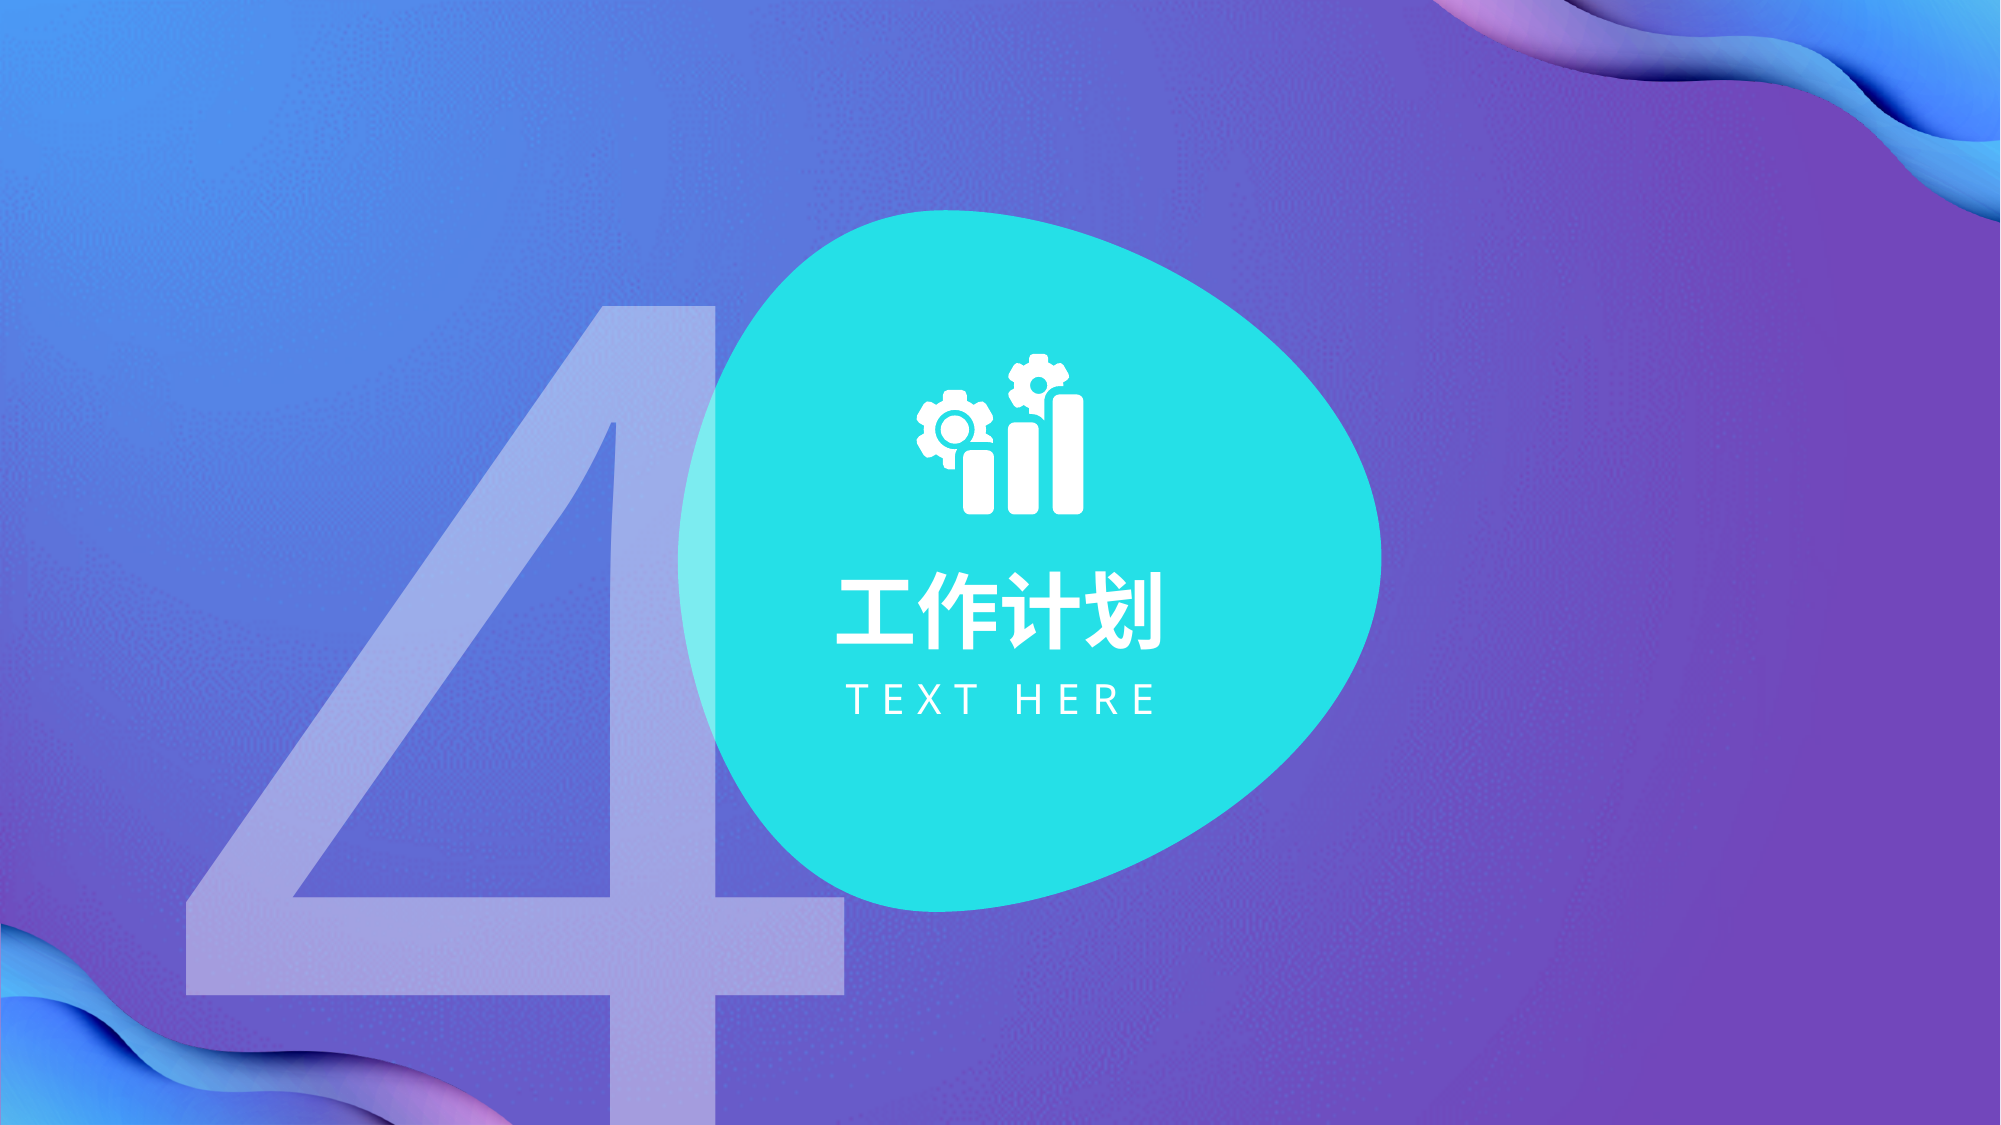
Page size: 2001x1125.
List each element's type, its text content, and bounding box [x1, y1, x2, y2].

text_box [676, 209, 1383, 662]
text_box TEXT HERE [640, 662, 1360, 733]
text_box [1052, 394, 1084, 515]
picture [0, 0, 2001, 1125]
text_box 4 [146, 0, 495, 916]
text_box [1008, 353, 1070, 421]
text_box [1007, 422, 1039, 515]
text_box 工作计划 [805, 551, 1194, 662]
text_box [916, 389, 994, 470]
text_box [710, 733, 1313, 913]
text_box [963, 450, 994, 515]
